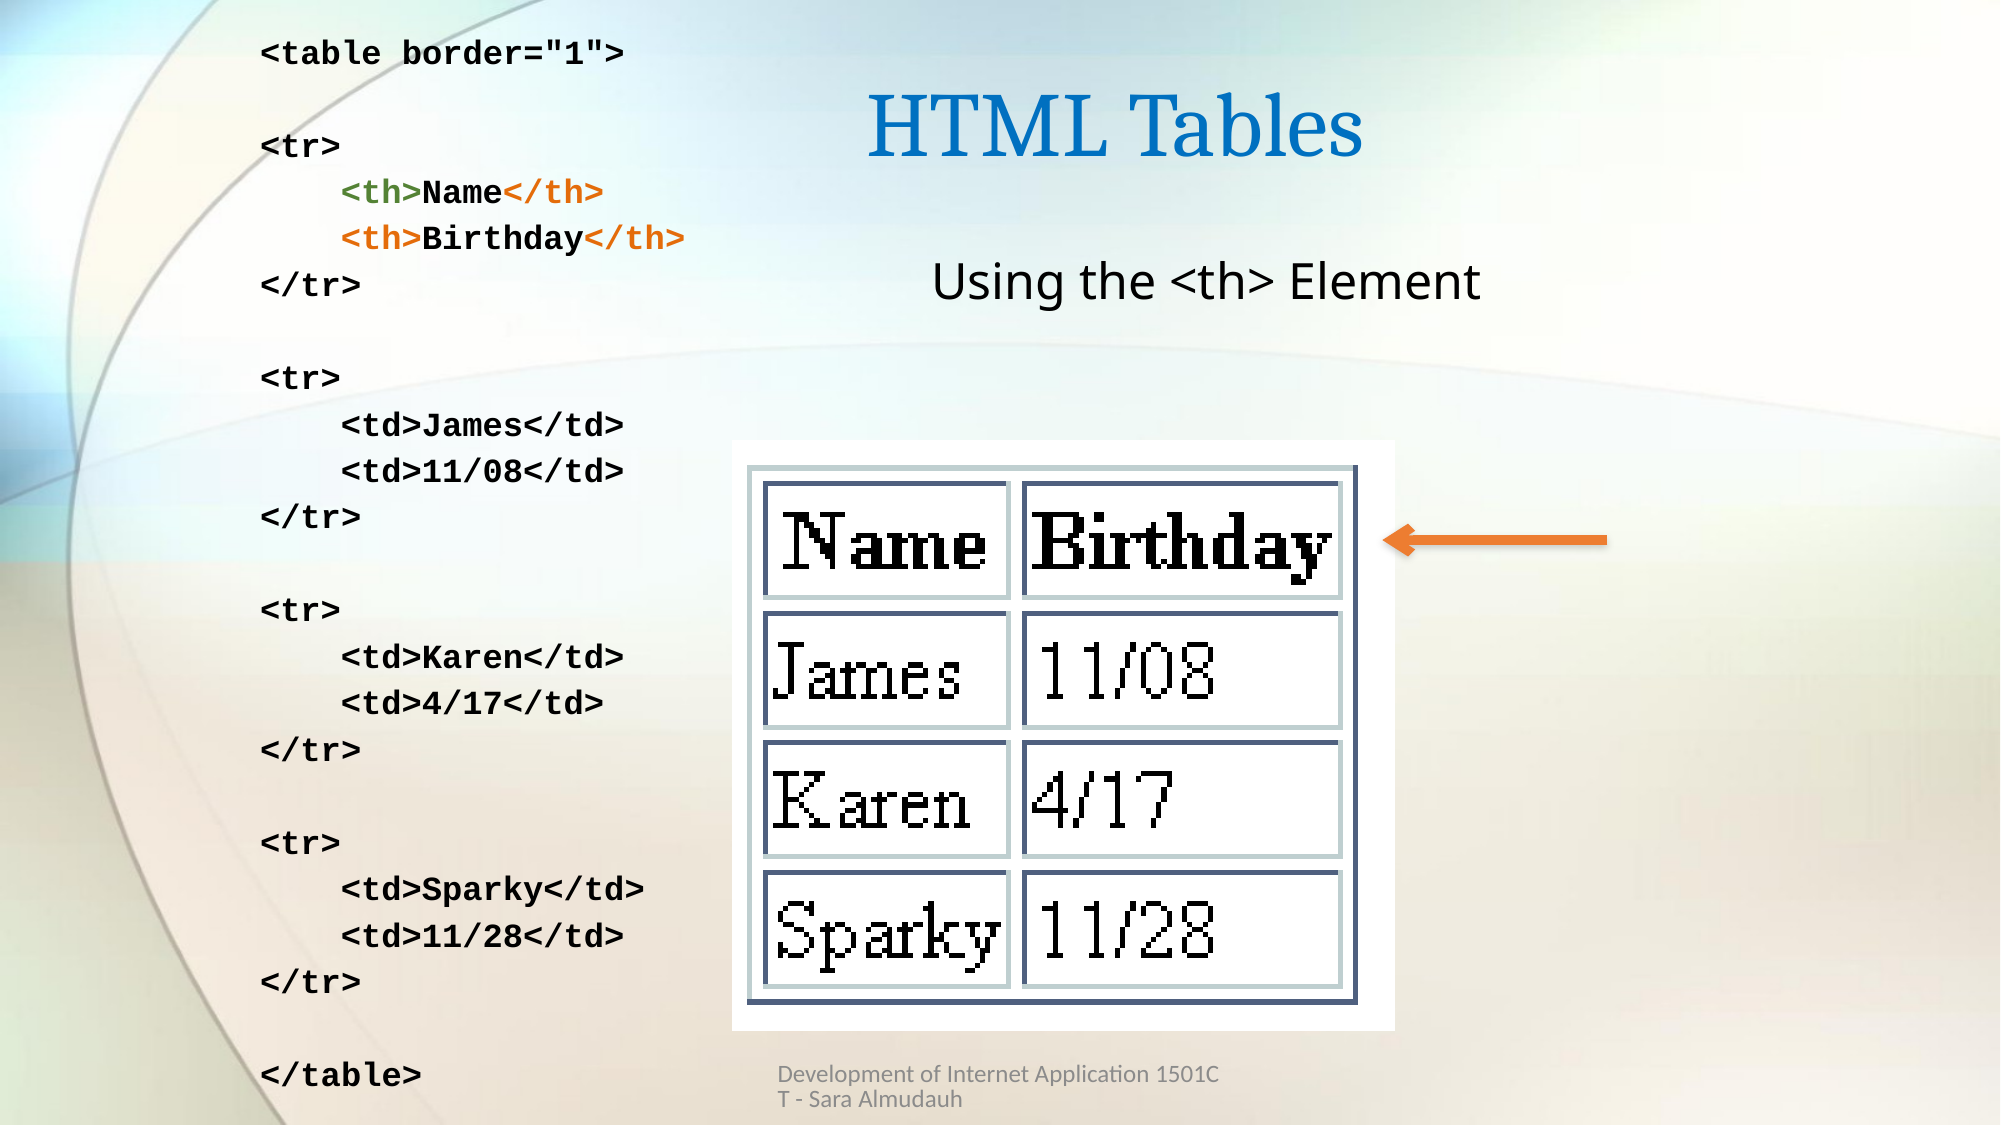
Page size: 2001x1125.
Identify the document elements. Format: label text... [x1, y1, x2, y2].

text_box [732, 439, 1396, 1031]
title HTML Tables [770, 64, 1857, 176]
text_box Using the <th> Element [916, 242, 1497, 318]
picture [0, 0, 2001, 1125]
list <table border="1"> <tr> <th>Name</th> <th>Birthday</th> </tr> <tr> <td>James</td> <td>11/08</td> </tr> <tr> <td>Karen</td> <td>4/17</td> </tr> <tr> <td>Sparky</td> <td>11/28</td> </tr> </table> [244, 27, 770, 1103]
footer Development of Internet Application 1501CT - Sara Almudauh [770, 1042, 1238, 1103]
